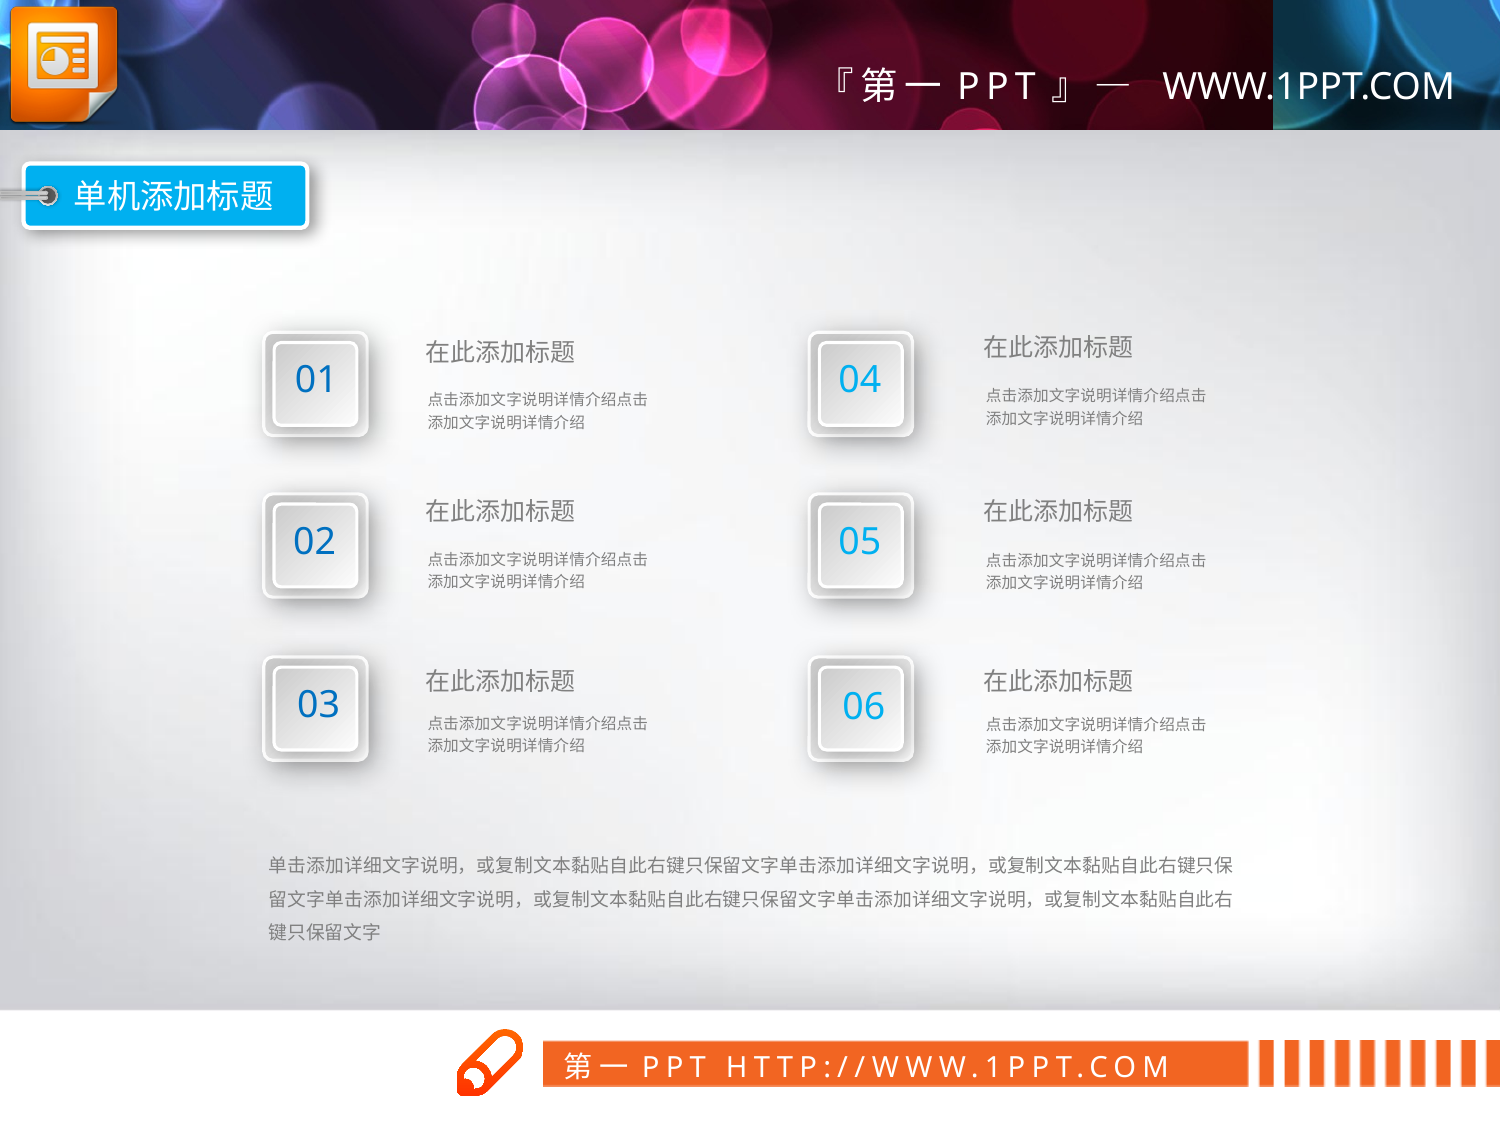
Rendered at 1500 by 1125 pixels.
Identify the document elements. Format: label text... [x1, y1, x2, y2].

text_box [263, 332, 368, 436]
picture [0, 0, 1500, 1012]
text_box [968, 324, 1256, 436]
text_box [968, 487, 1256, 601]
text_box [23, 163, 307, 187]
picture [543, 1040, 1500, 1087]
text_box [37, 185, 58, 206]
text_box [263, 656, 369, 761]
text_box [23, 208, 307, 228]
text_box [263, 493, 368, 598]
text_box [808, 493, 913, 598]
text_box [968, 658, 1256, 765]
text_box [808, 332, 913, 436]
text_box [808, 656, 915, 761]
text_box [410, 329, 697, 440]
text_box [410, 658, 697, 764]
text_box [0, 191, 48, 200]
text_box 单机添加标题 [39, 167, 308, 223]
text_box 单击添加详细文字说明，或复制文本黏贴自此右键只保留文字单击添加详细文字说明，或复制文本黏贴自此右键只保留文字单击添加详细文字说明，或复制文本黏贴自此右键只保留文字单击添加详细文字说明，或复制文本黏贴自此右键只保留文字 [253, 834, 1248, 951]
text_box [410, 487, 697, 600]
